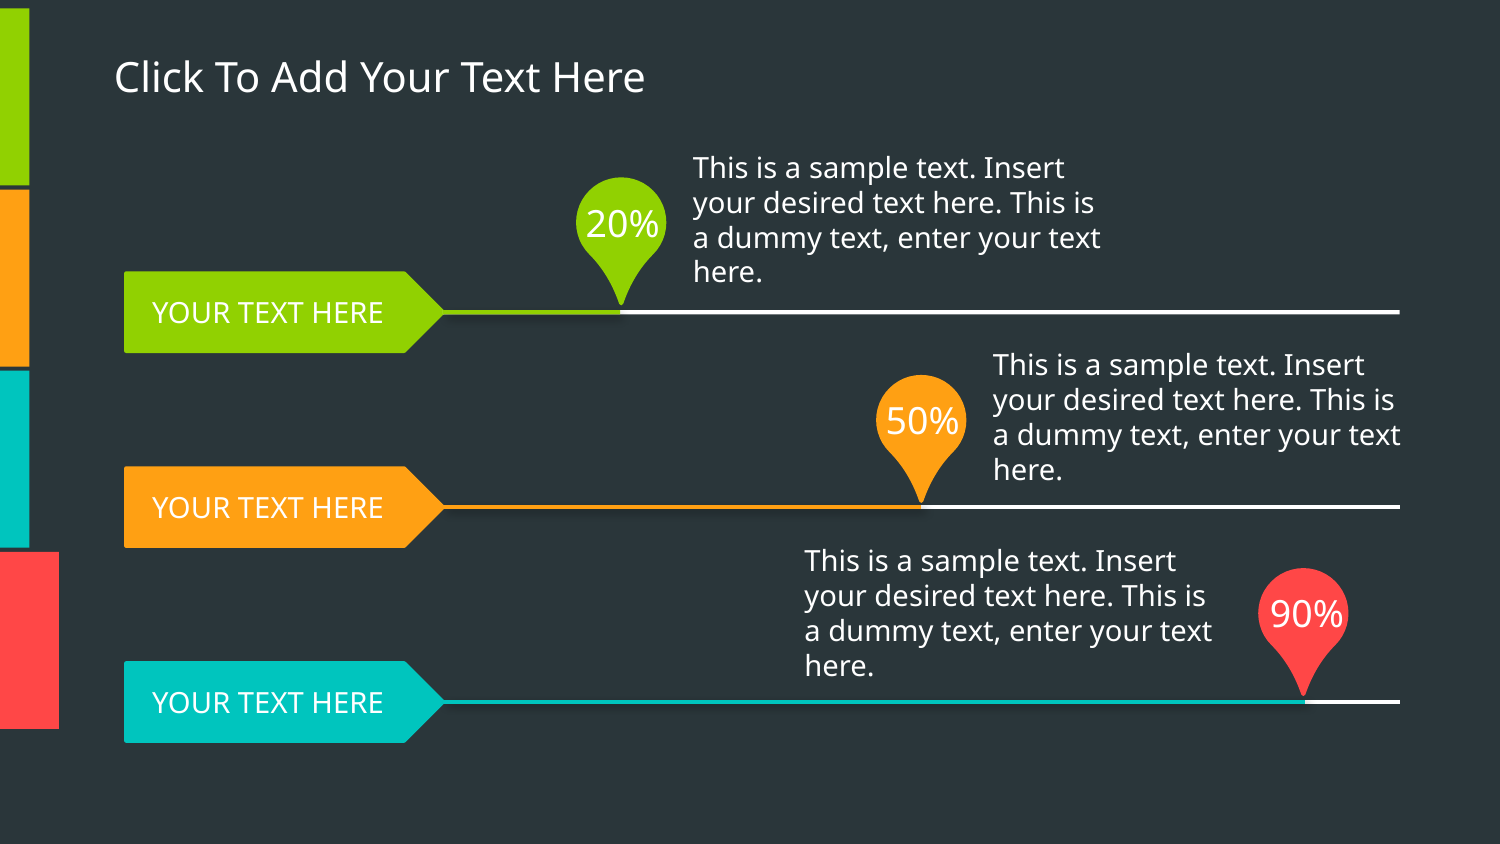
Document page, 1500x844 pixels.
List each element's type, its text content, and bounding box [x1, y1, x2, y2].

text_box Click To Add Your Text Here [99, 43, 662, 109]
text_box 20% [570, 192, 675, 252]
text_box 90% [1255, 582, 1359, 643]
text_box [125, 662, 444, 741]
text_box [0, 187, 32, 369]
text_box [125, 273, 444, 352]
text_box This is a sample text. Insert your desired text here. This is a dummy text, enter your text here. [678, 141, 1124, 297]
text_box [887, 450, 955, 503]
text_box [0, 6, 32, 187]
text_box [587, 252, 656, 306]
text_box [1270, 568, 1336, 582]
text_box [125, 468, 444, 547]
text_box [0, 550, 61, 731]
text_box This is a sample text. Insert your desired text here. This is a dummy text, enter your text here. [978, 339, 1424, 494]
text_box 50% [870, 389, 975, 450]
text_box This is a sample text. Insert your desired text here. This is a dummy text, enter your text here. [789, 534, 1235, 690]
text_box [588, 177, 655, 192]
text_box [0, 369, 32, 550]
text_box [1269, 643, 1338, 697]
text_box [888, 374, 954, 389]
